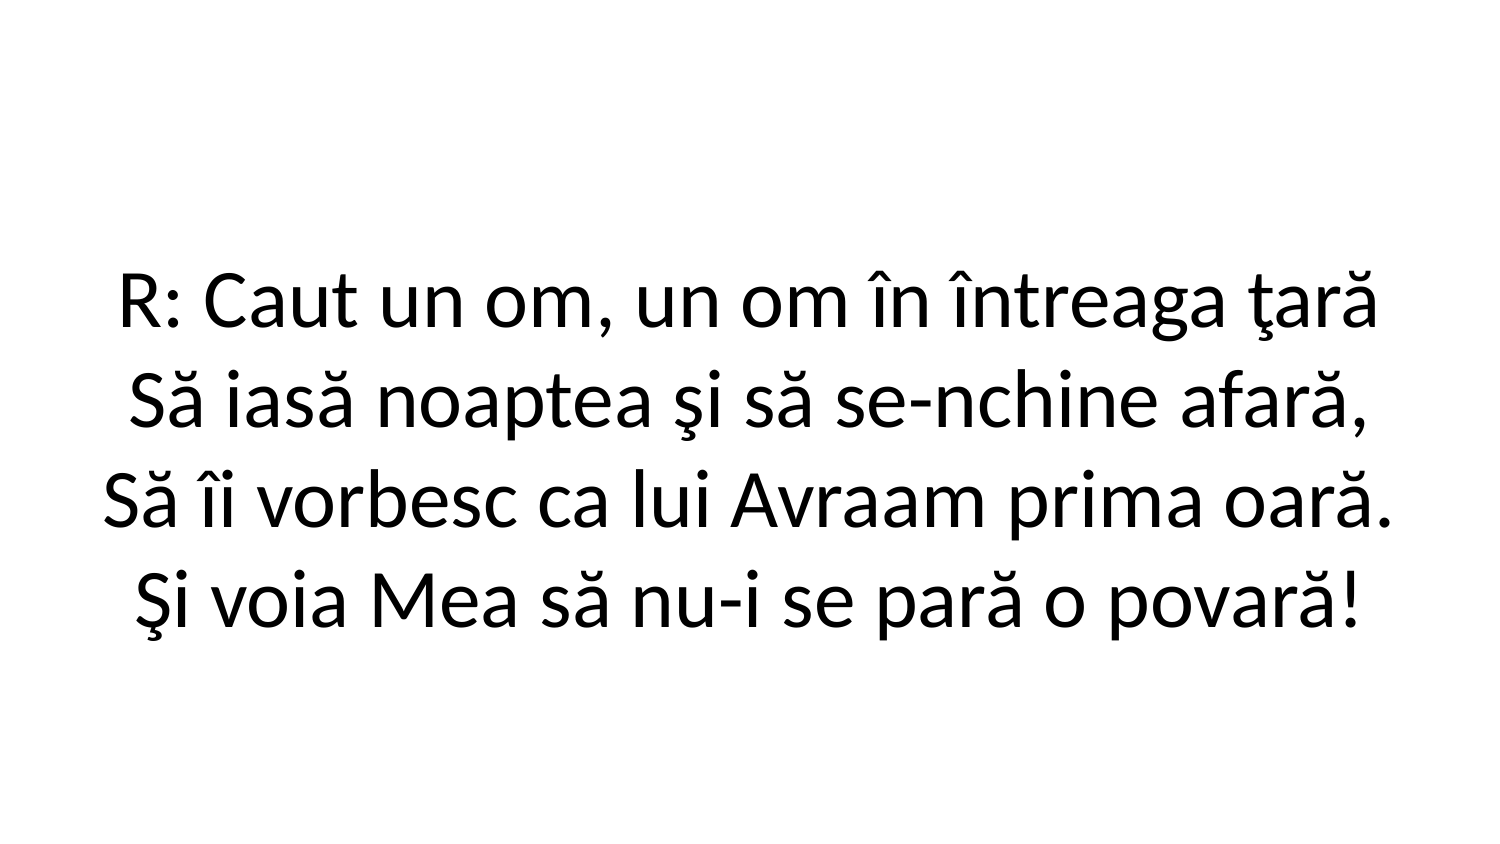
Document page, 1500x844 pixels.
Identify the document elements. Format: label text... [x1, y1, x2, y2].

text_box R: Caut un om, un om în întreaga ţară Să iasă noaptea şi să se-nchine afară, Să îi vorbesc ca lui Avraam prima oară. Şi voia Mea să nu-i se pară o povară! [87, 192, 1413, 652]
